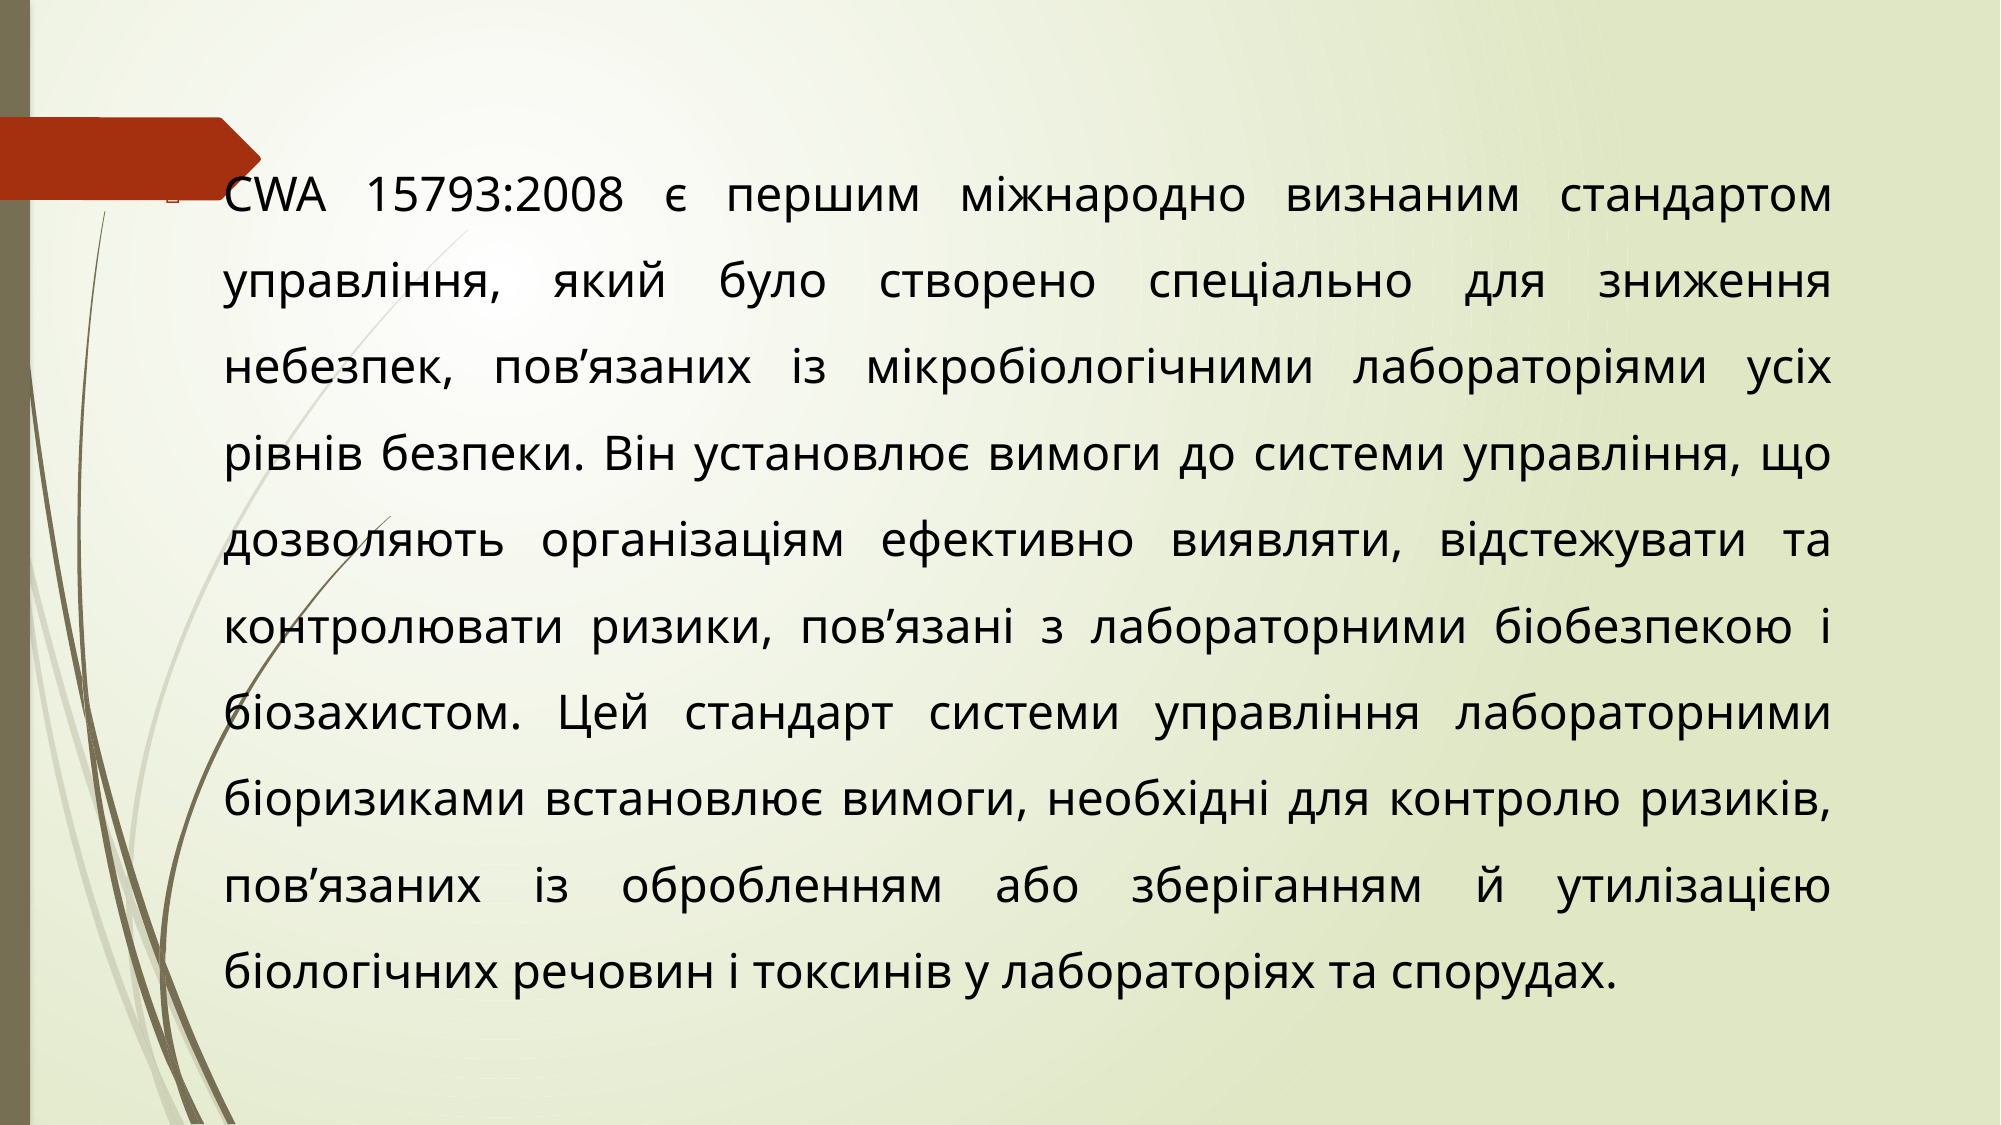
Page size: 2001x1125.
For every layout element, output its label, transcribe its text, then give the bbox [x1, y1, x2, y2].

list CWA 15793:2008 є першим міжнародно визнаним стандартом управління, який було створено спеціально для зниження небезпек, пов’язаних із мікробіологічними лабораторіями усіх рівнів безпеки. Він установлює вимоги до системи управління, що дозволяють організаціям ефективно виявляти, відстежувати та контролювати ризики, пов’язані з лабораторними біобезпекою і біозахистом. Цей стандарт системи управління лабораторними біоризиками встановлює вимоги, необхідні для контролю ризиків, пов’язаних із обробленням або зберіганням й утилізацією біологічних речовин і токсинів у лабораторіях та спорудах. [149, 127, 1850, 1065]
